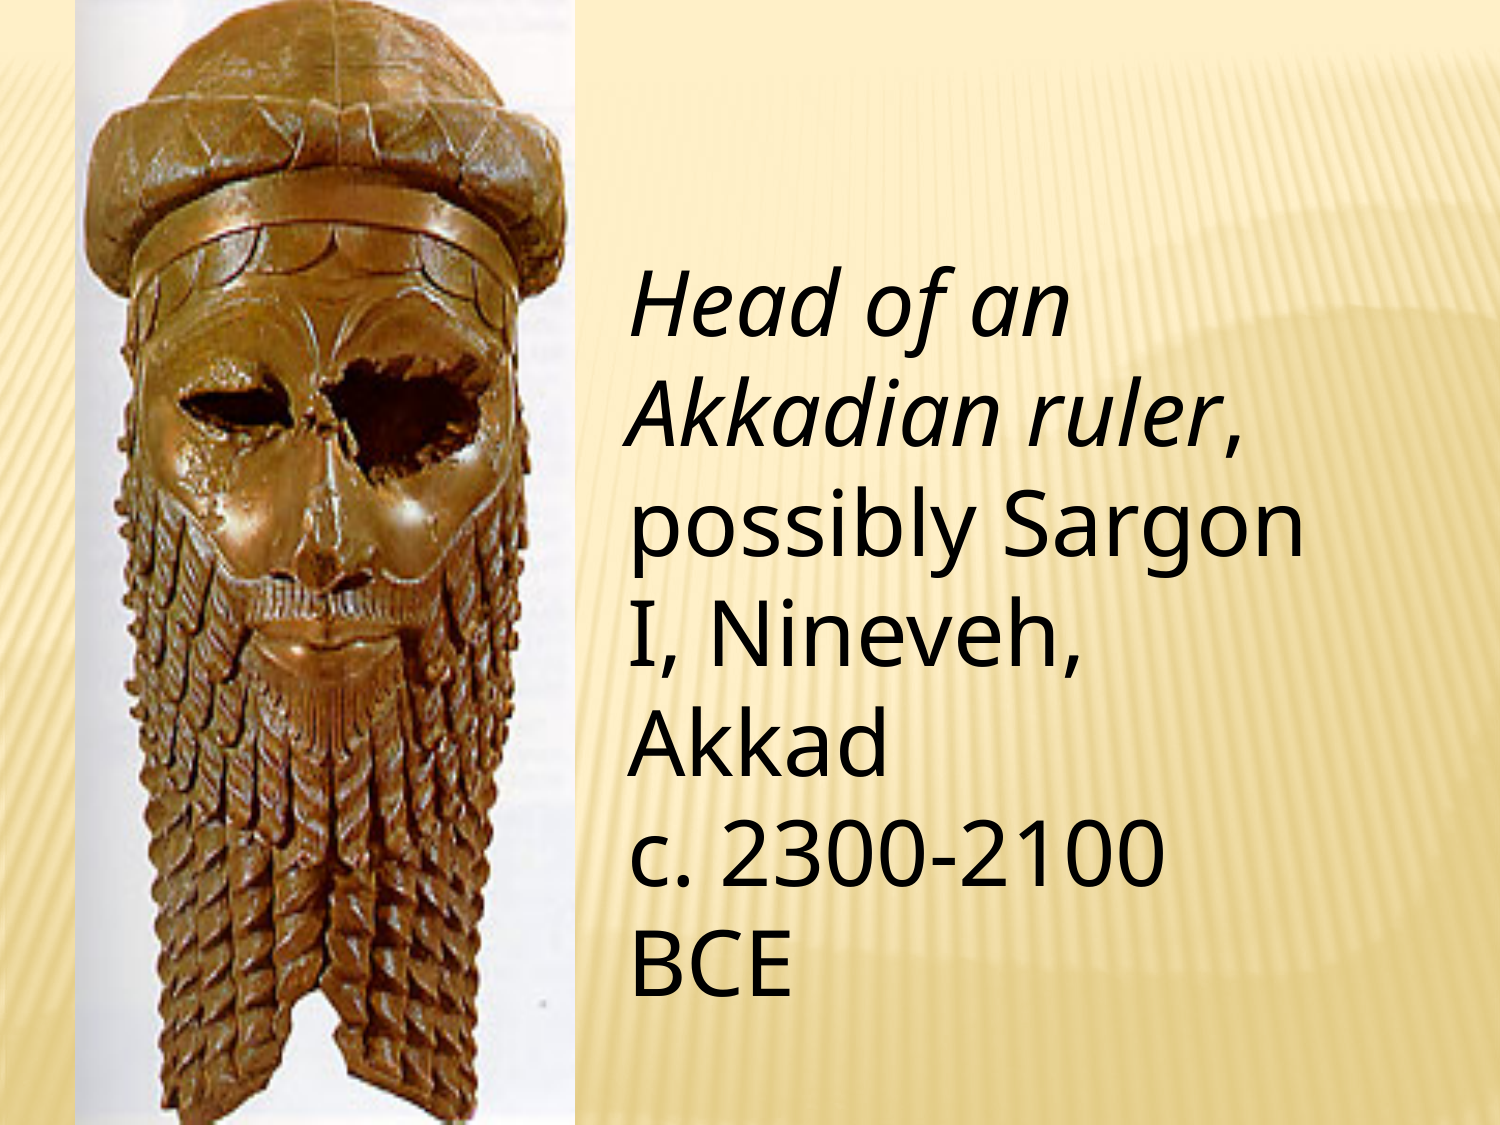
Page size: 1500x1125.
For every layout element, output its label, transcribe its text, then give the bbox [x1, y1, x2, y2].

picture [74, 0, 576, 1125]
text_box Head of an Akkadian ruler, possibly Sargon I, Nineveh, Akkad c. 2300-2100 BCE [612, 237, 1363, 1022]
